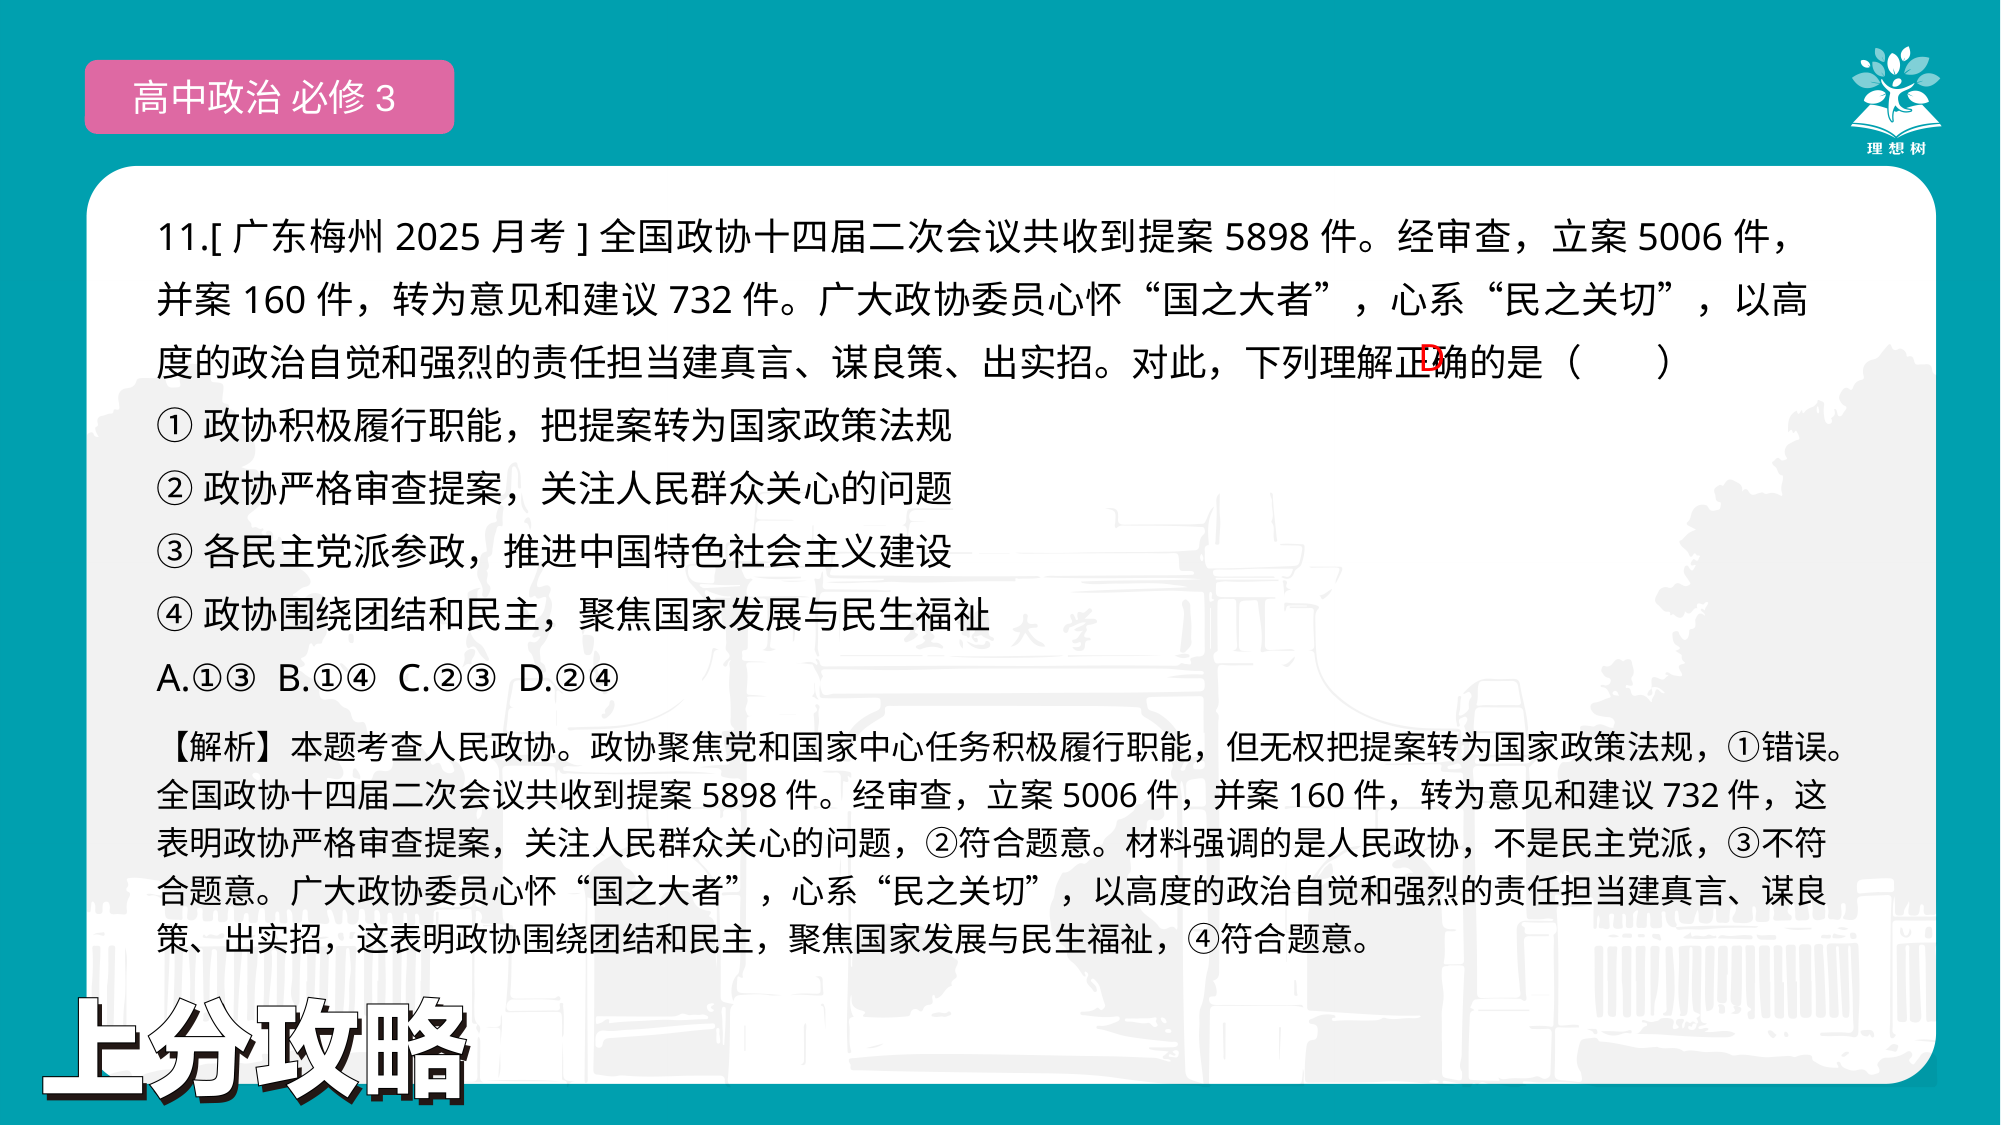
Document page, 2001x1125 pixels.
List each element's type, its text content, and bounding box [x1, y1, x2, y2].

text_box 高中政治 必修3 [83, 58, 456, 135]
text_box D [1403, 304, 1514, 387]
text_box 11.[广东梅州2025月考]全国政协十四届二次会议共收到提案5898件。经审查，立案5006件，并案160件，转为意见和建议732件。广大政协委员心怀“国之大者”，心系“民之关切”，以高度的政治自觉和强烈的责任担当建真言、谋良策、出实招。对此，下列理解正确的是（ ） ①政协积极履行职能，把提案转为国家政策法规 ②政协严格审查提案，关注人民群众关心的问题 ③各民主党派参政，推进中国特色社会主义建设 ④政协围绕团结和民主，聚焦国家发展与民生福祉 A.①③ B.①④ C.②③ D.②④ [141, 187, 1824, 707]
picture [0, 0, 2001, 1125]
text_box 【解析】本题考查人民政协。政协聚焦党和国家中心任务积极履行职能，但无权把提案转为国家政策法规，①错误。全国政协十四届二次会议共收到提案5898件。经审查，立案5006件，并案160件，转为意见和建议732件，这表明政协严格审查提案，关注人民群众关心的问题，②符合题意。材料强调的是人民政协，不是民主党派，③不符合题意。广大政协委员心怀“国之大者”，心系“民之关切”，以高度的政治自觉和强烈的责任担当建真言、谋良策、出实招，这表明政协围绕团结和民主，聚焦国家发展与民生福祉，④符合题意。 [141, 711, 1843, 966]
